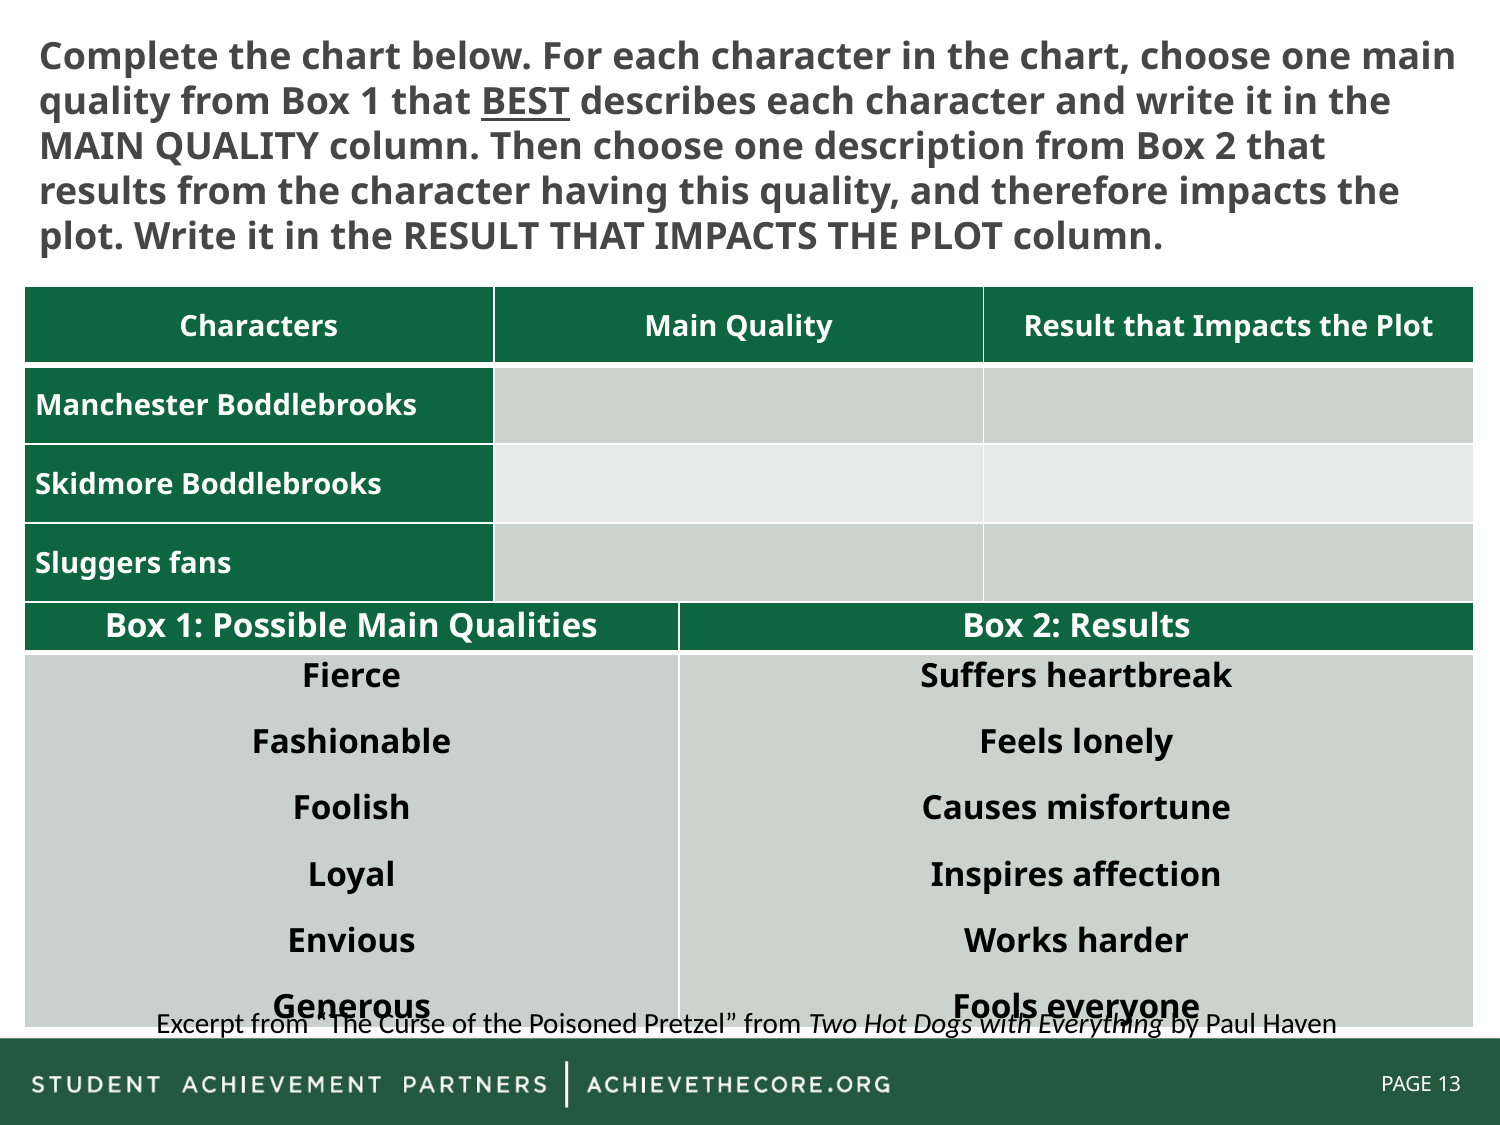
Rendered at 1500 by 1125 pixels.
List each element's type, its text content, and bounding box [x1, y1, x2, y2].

table_cell [495, 445, 983, 522]
table_header Box 2: Results [680, 603, 1473, 650]
table_header Main Quality [495, 287, 983, 362]
table_cell Sluggers fans [25, 524, 493, 601]
text_box Excerpt from “The Curse of the Poisoned Pretzel” from Two Hot Dogs with Everything by Paul Haven [0, 996, 1500, 1047]
table_cell [495, 368, 983, 443]
table_cell [495, 524, 983, 601]
list Complete the chart below. For each character in the chart, choose one main quality from Box 1 that BEST describes each character and write it in the MAIN QUALITY column. Then choose one description from Box 2 that results from the character having this quality, and therefore impacts the plot. Write it in the RESULT THAT IMPACTS THE PLOT column. [23, 24, 1474, 285]
table_cell Suffers heartbreak Feels lonely Causes misfortune Inspires affection Works harder Fools everyone [680, 655, 1473, 996]
table_cell [984, 445, 1473, 522]
table_header Result that Impacts the Plot [984, 287, 1473, 362]
table_header Characters [25, 287, 493, 362]
table_cell Fierce Fashionable Foolish Loyal Envious Generous [25, 655, 678, 996]
table_header Box 1: Possible Main Qualities [25, 603, 678, 650]
table_cell [984, 524, 1473, 601]
table_cell Skidmore Boddlebrooks [25, 445, 493, 522]
table_cell Manchester Boddlebrooks [25, 368, 493, 443]
table_cell [984, 368, 1473, 443]
